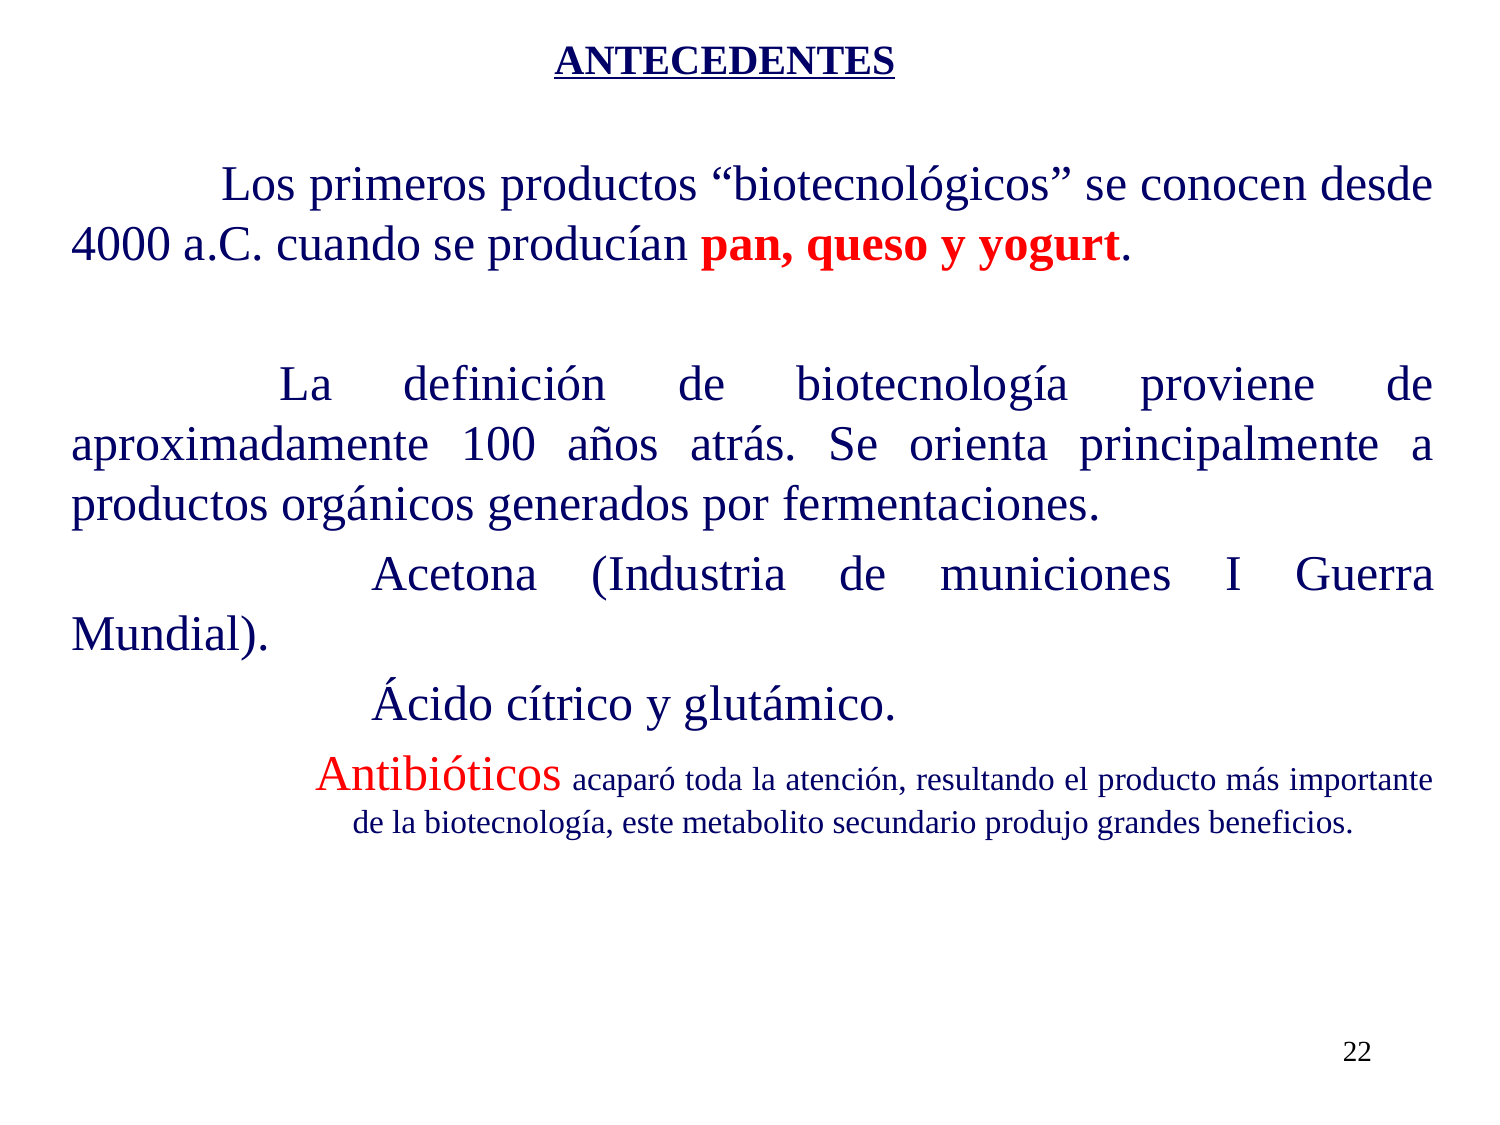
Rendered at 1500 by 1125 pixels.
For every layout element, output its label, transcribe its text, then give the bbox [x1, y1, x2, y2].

slide_number 22 [1074, 1024, 1388, 1101]
list ANTECEDENTES Los primeros productos “biotecnológicos” se conocen desde 4000 a.C. cuando se producían pan, queso y yogurt. La definición de biotecnología proviene de aproximadamente 100 años atrás. Se orienta principalmente a productos orgánicos generados por fermentaciones. Acetona (Industria de municiones I Guerra Mundial). Ácido cítrico y glutámico. Antibióticos acaparó toda la atención, resultando el producto más importante de la biotecnología, este metabolito secundario produjo grandes beneficios. [0, 24, 1451, 926]
